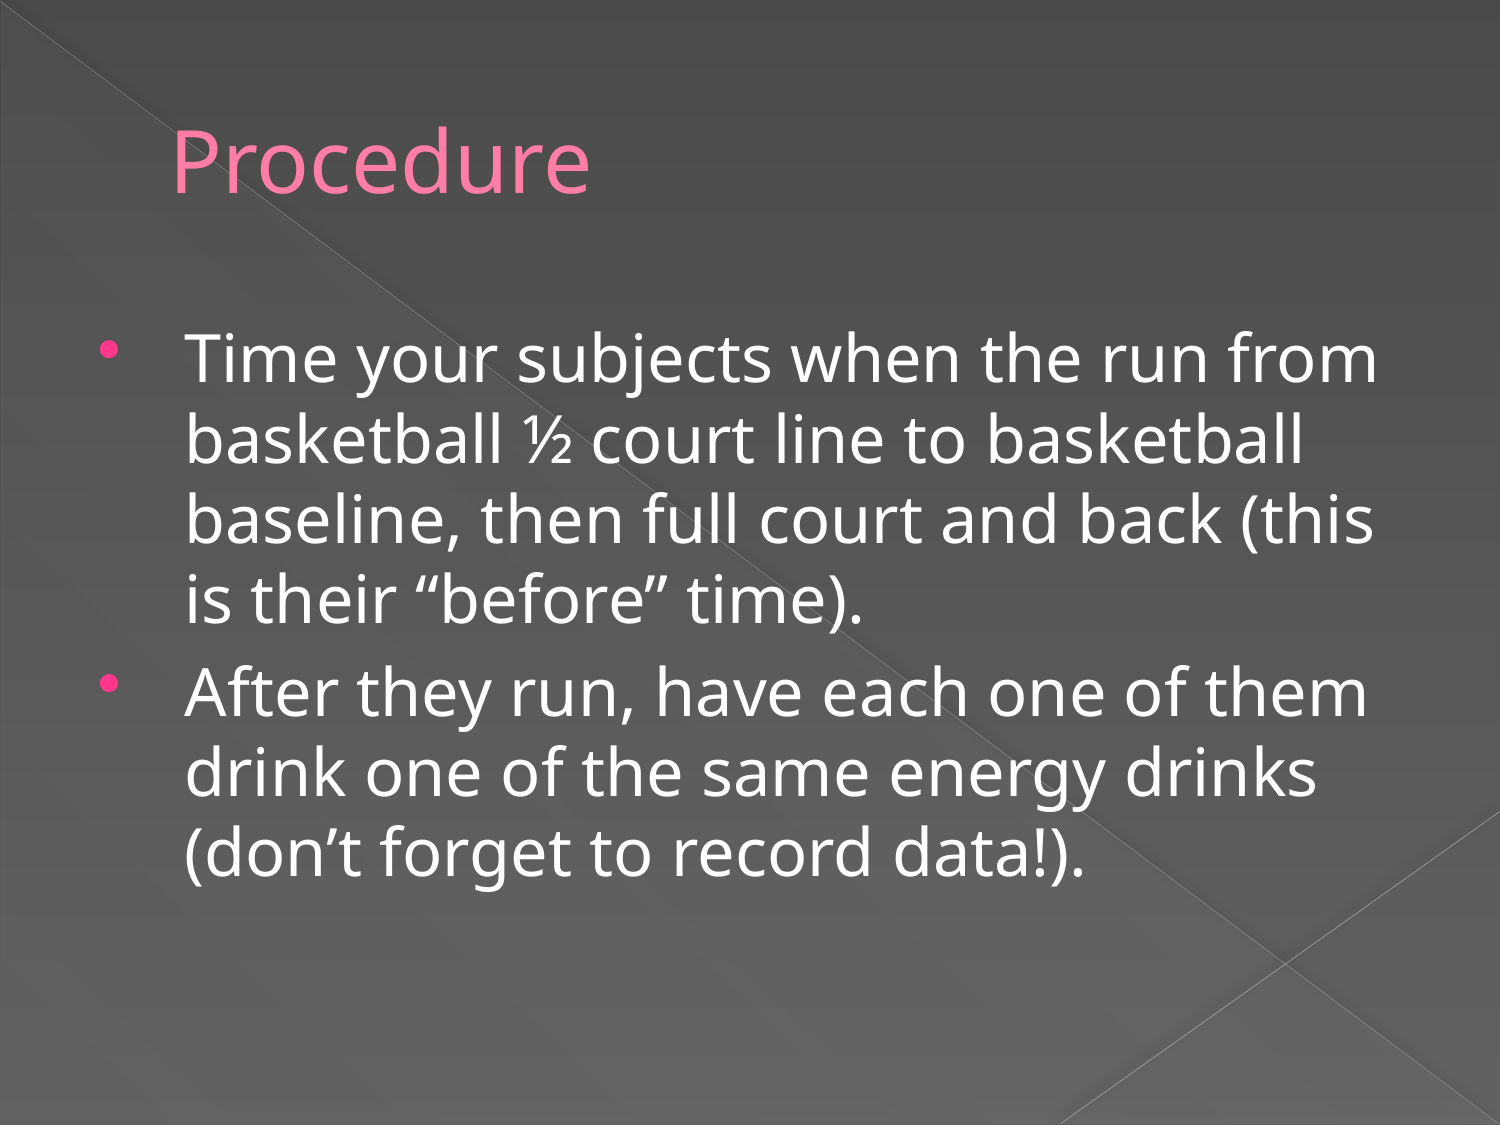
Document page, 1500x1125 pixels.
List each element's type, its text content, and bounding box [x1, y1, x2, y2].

title Procedure [75, 43, 1425, 274]
list Time your subjects when the run from basketball ½ court line to basketball baseline, then full court and back (this is their “before” time). After they run, have each one of them drink one of the same energy drinks (don’t forget to record data!). [75, 308, 1425, 1059]
